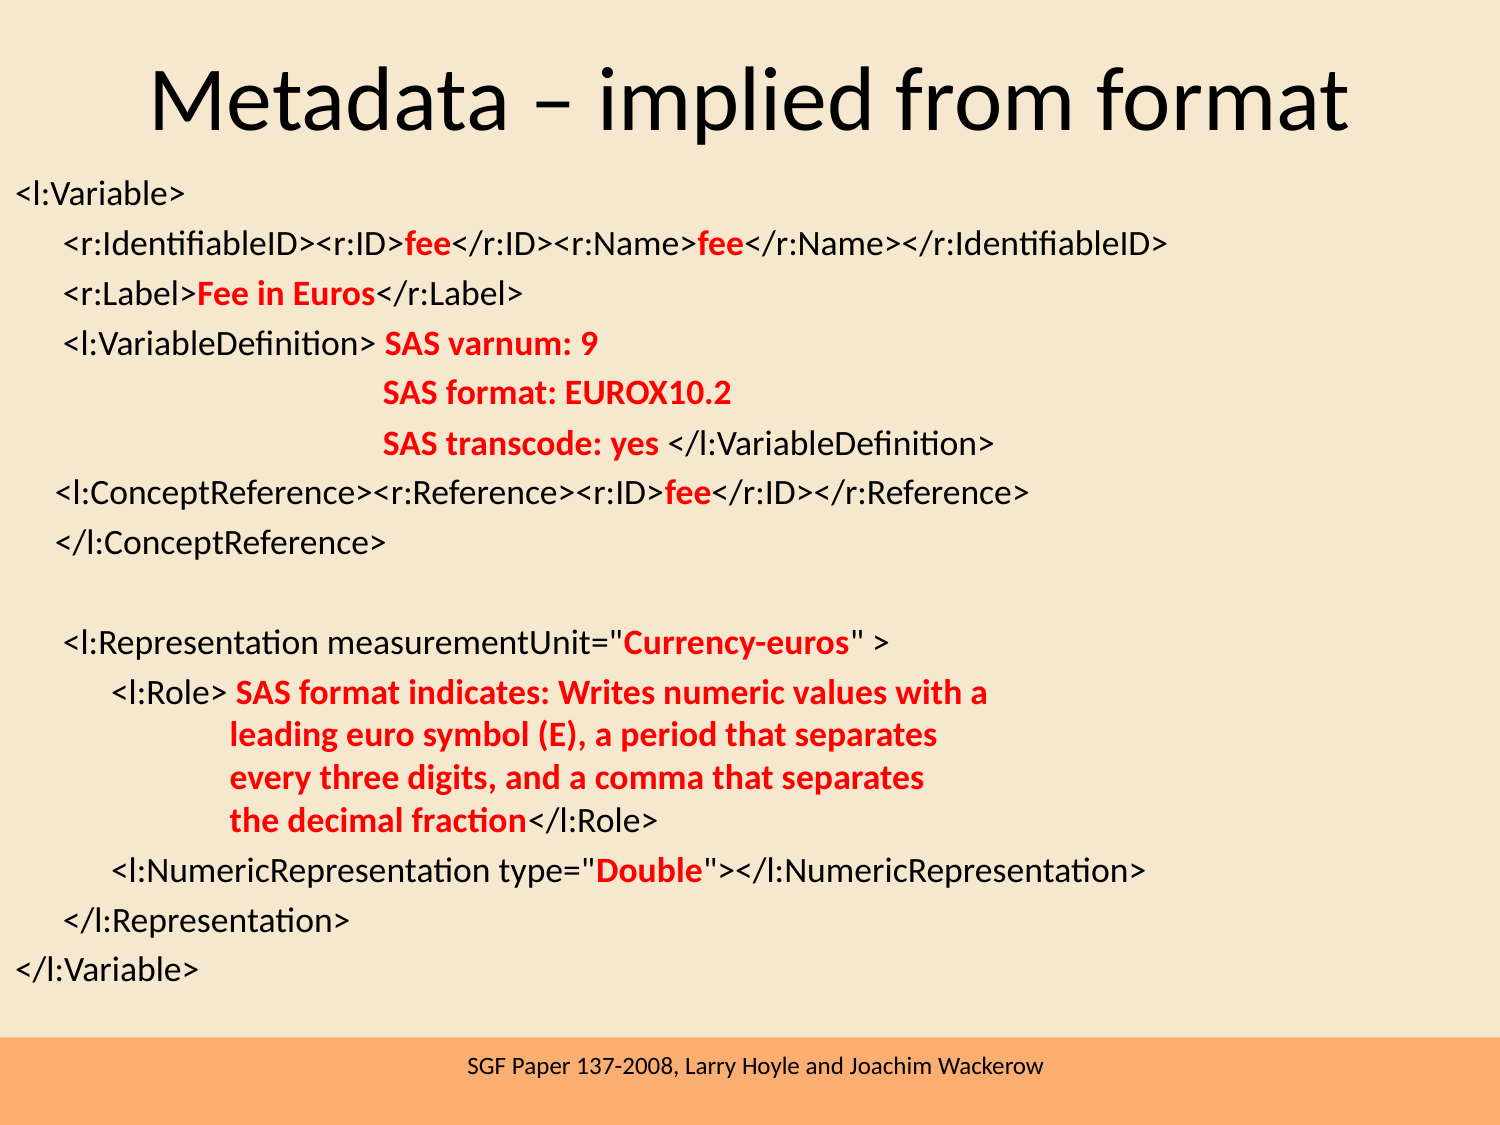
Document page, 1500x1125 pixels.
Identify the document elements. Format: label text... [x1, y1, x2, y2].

footer SGF Paper 137-2008, Larry Hoyle and Joachim Wackerow [399, 1042, 1113, 1103]
title Metadata – implied from format [0, 0, 1500, 162]
list <l:Variable> <r:IdentifiableID><r:ID>fee</r:ID><r:Name>fee</r:Name></r:IdentifiableID> <r:Label>Fee in Euros</r:Label> <l:VariableDefinition> SAS varnum: 9 SAS format: EUROX10.2 SAS transcode: yes </l:VariableDefinition> <l:ConceptReference><r:Reference><r:ID>fee</r:ID></r:Reference> </l:ConceptReference> <l:Representation measurementUnit="Currency-euros" > <l:Role> SAS format indicates: Writes numeric values with a leading euro symbol (E), a period that separates every three digits, and a comma that separates the decimal fraction</l:Role> <l:NumericRepresentation type="Double"></l:NumericRepresentation> </l:Representation> </l:Variable> [0, 162, 1500, 1005]
